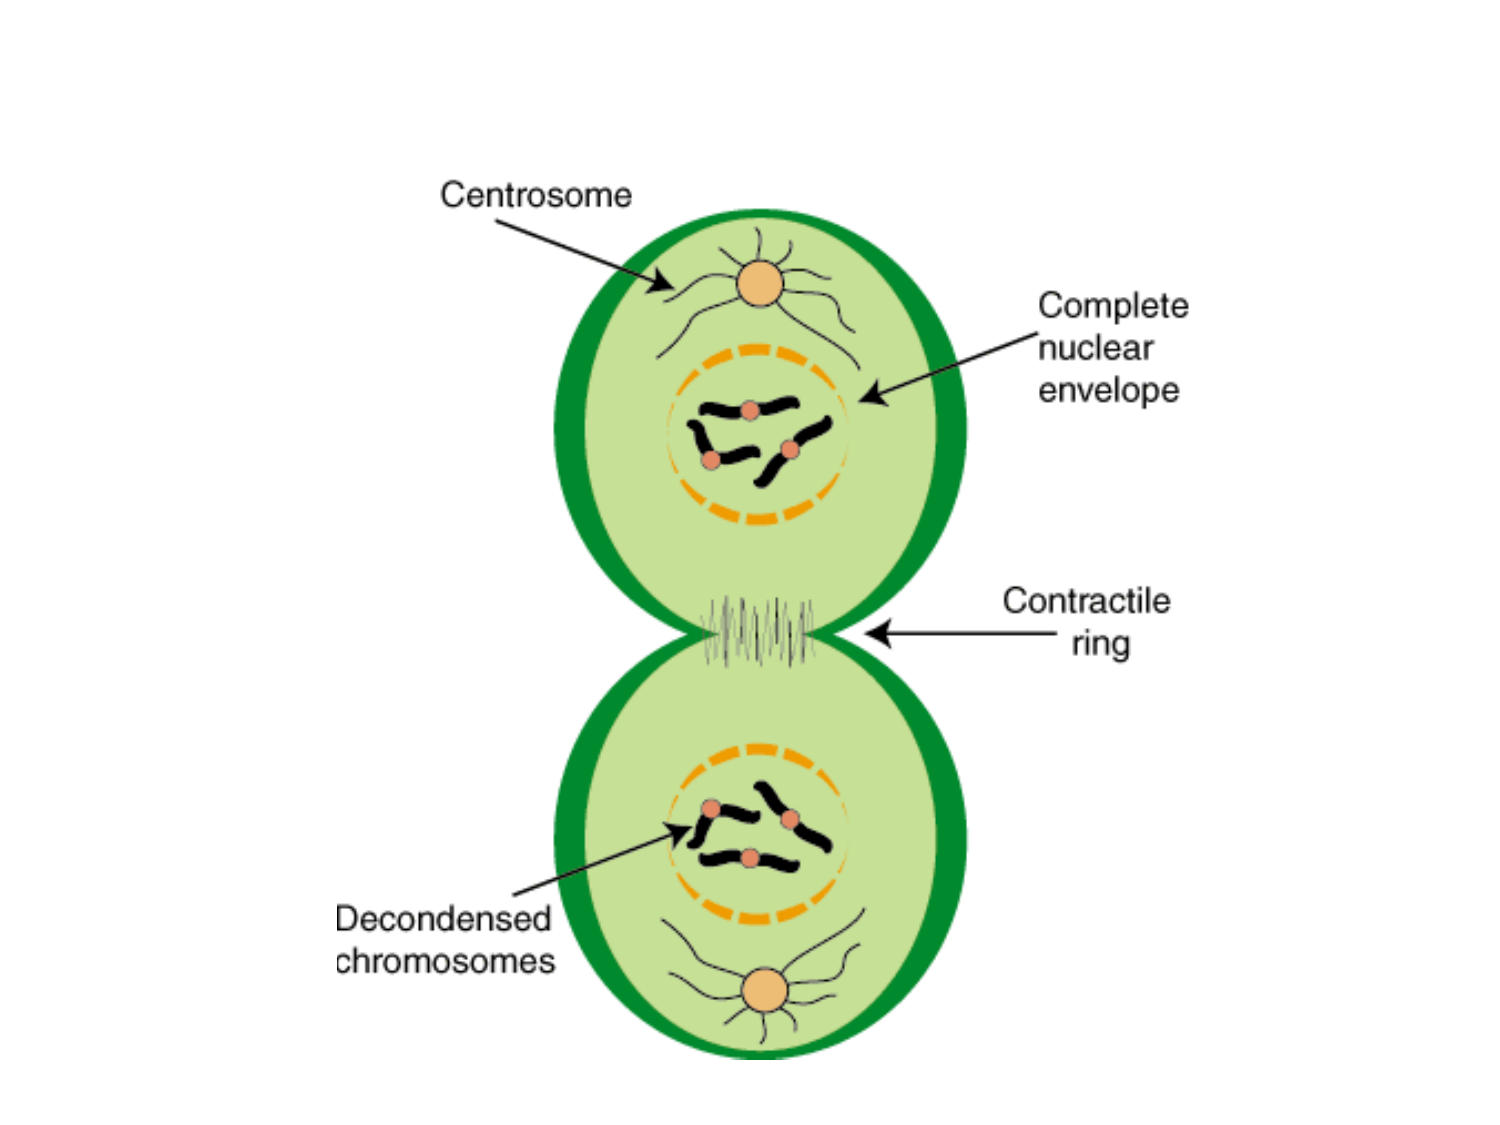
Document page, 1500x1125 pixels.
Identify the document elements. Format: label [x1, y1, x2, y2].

picture [337, 174, 1201, 1060]
